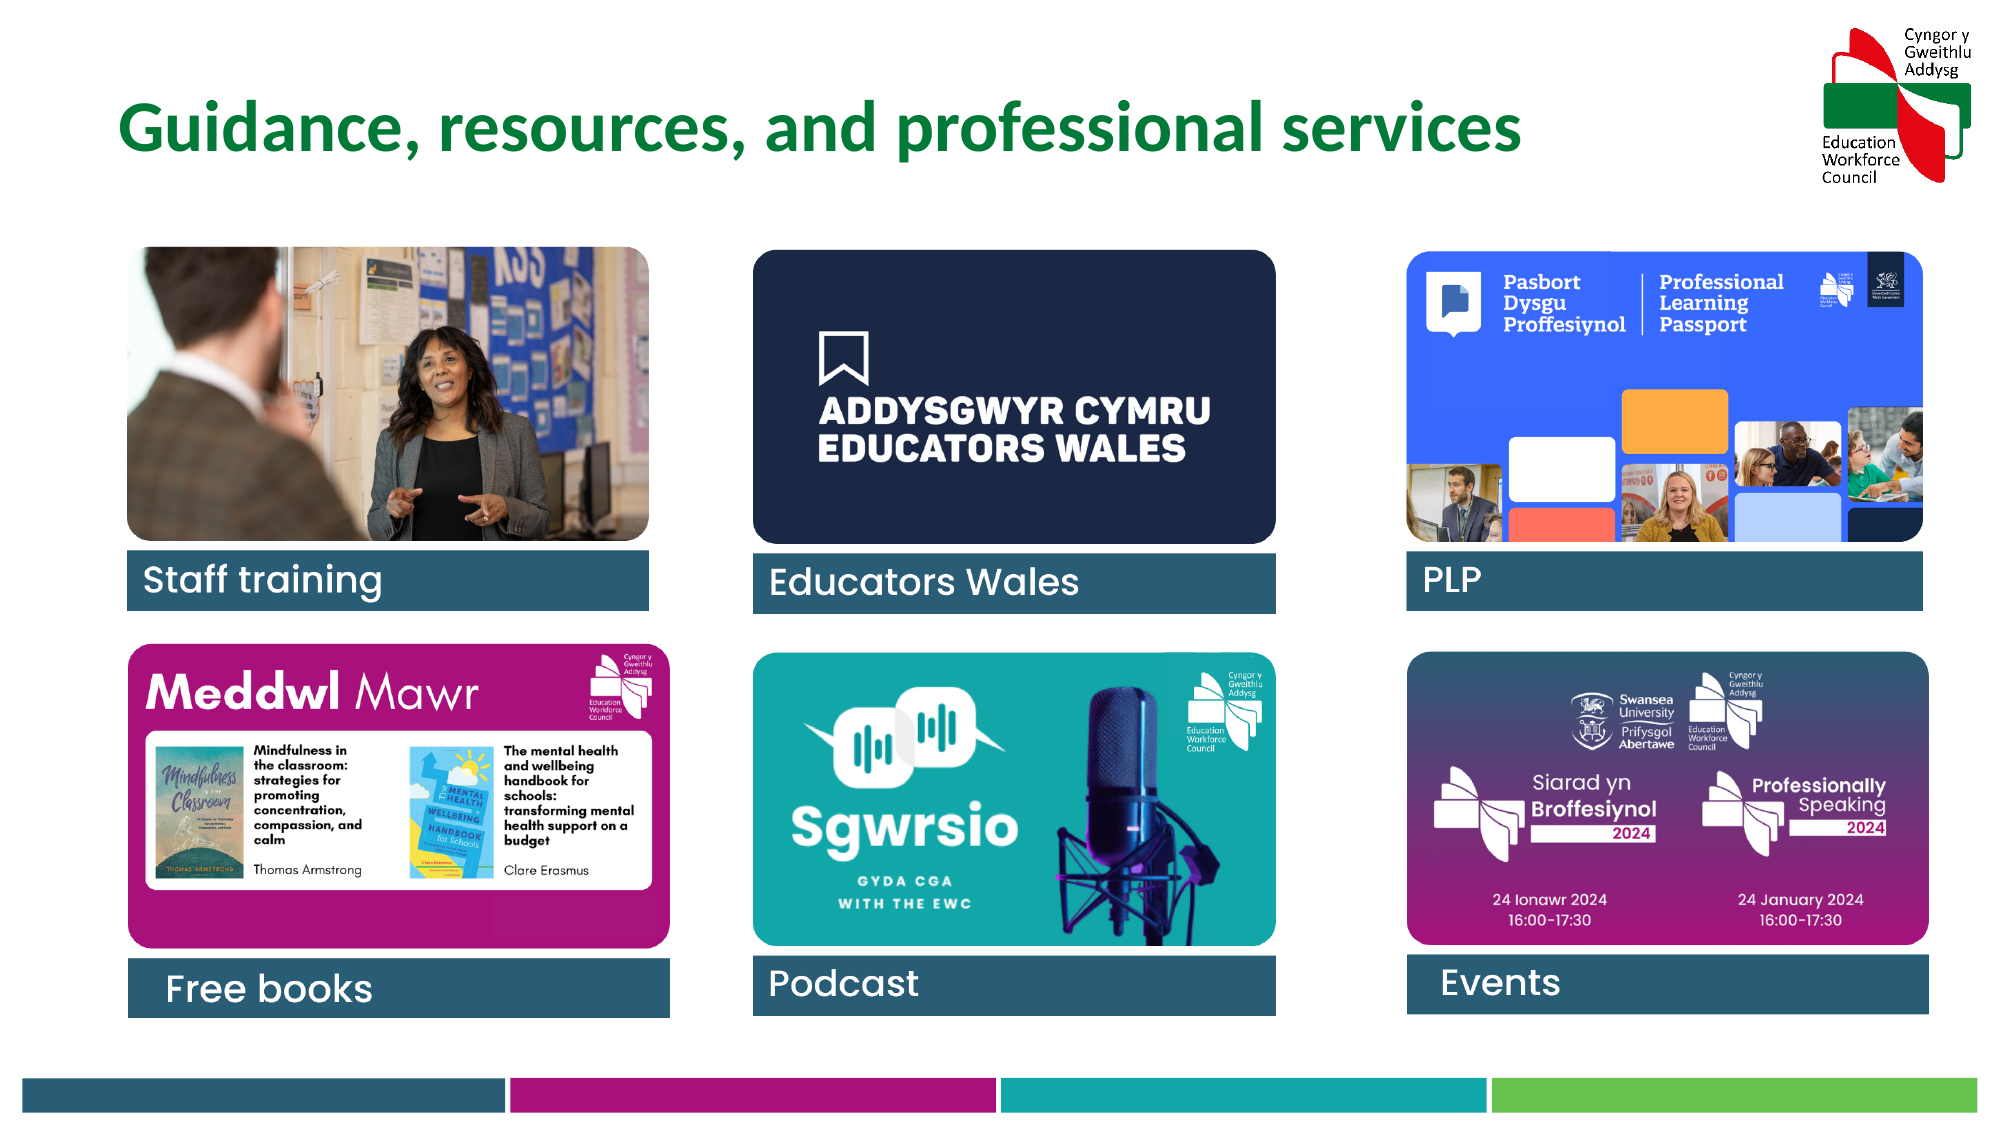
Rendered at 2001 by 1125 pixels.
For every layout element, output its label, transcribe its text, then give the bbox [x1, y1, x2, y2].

picture [1822, 28, 1971, 183]
picture [103, 234, 672, 619]
picture [1383, 635, 1952, 1022]
text_box Guidance, resources, and professional services [103, 81, 1696, 217]
picture [729, 647, 1299, 1023]
picture [729, 239, 1299, 625]
picture [1383, 234, 1946, 619]
picture [103, 626, 694, 1018]
